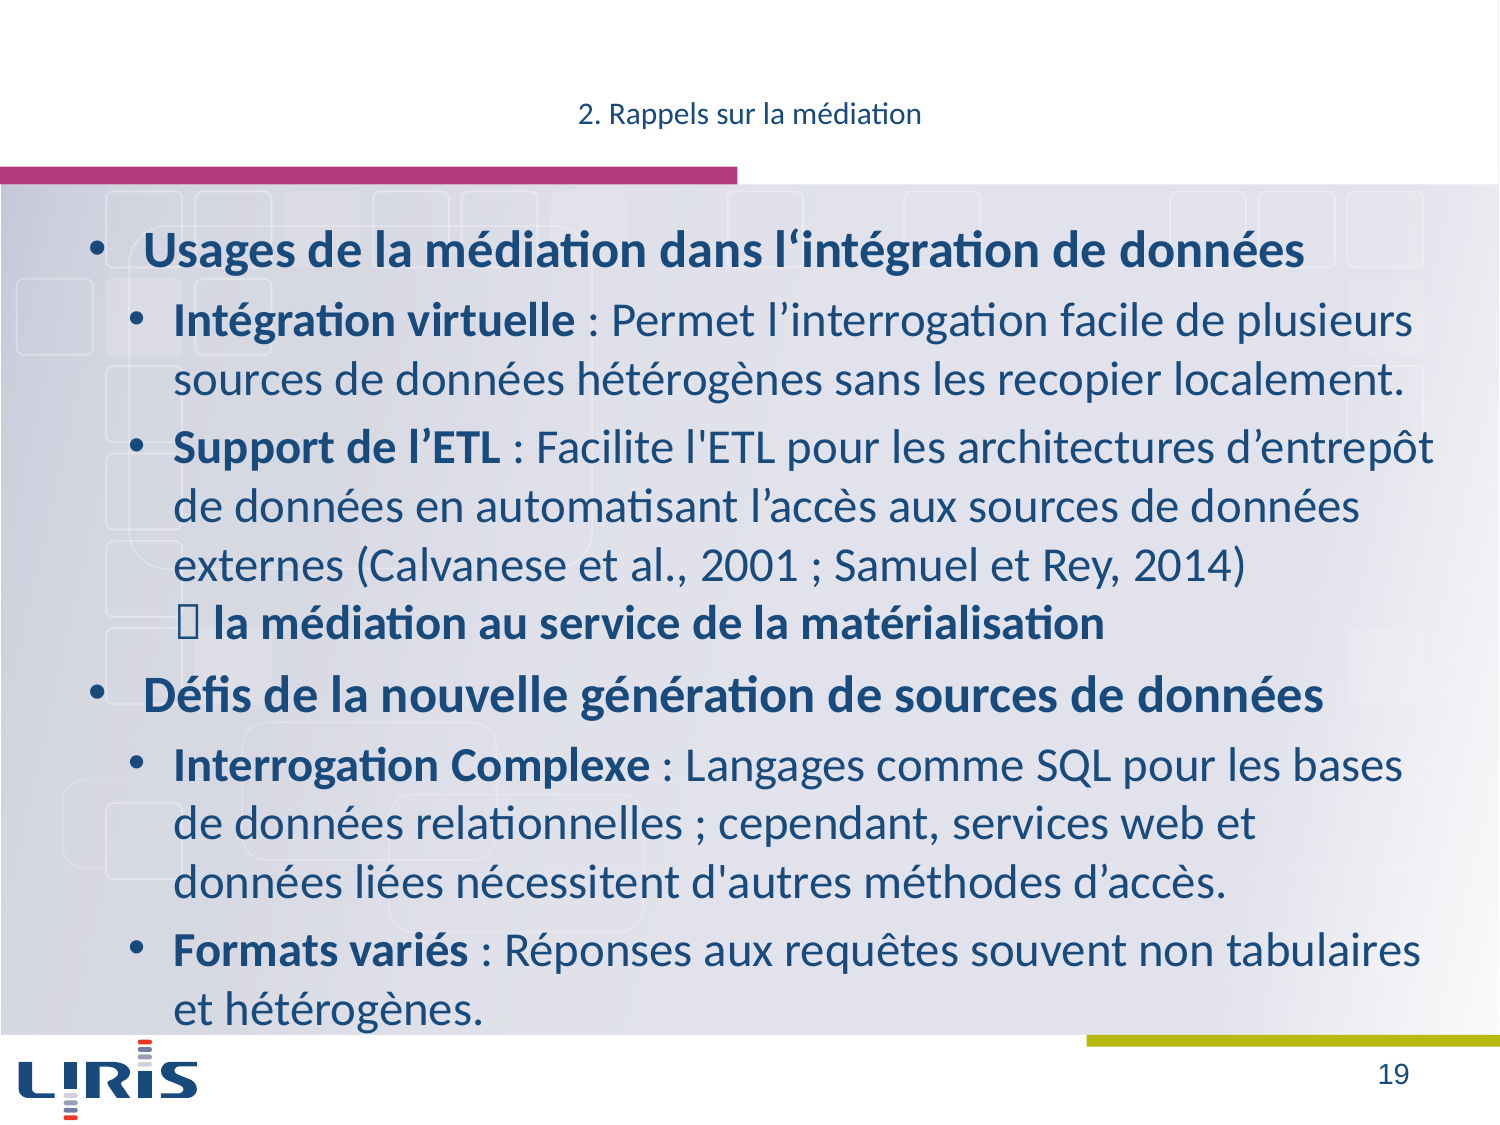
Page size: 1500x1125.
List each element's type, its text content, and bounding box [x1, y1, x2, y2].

picture [1, 185, 1499, 1034]
slide_number 19 [1230, 1042, 1425, 1103]
list Usages de la médiation dans l‘intégration de données Intégration virtuelle : Permet l’interrogation facile de plusieurs sources de données hétérogènes sans les recopier localement. Support de l’ETL : Facilite l'ETL pour les architectures d’entrepôt de données en automatisant l’accès aux sources de données externes (Calvanese et al., 2001 ; Samuel et Rey, 2014)  la médiation au service de la matérialisation Défis de la nouvelle génération de sources de données Interrogation Complexe : Langages comme SQL pour les bases de données relationnelles ; cependant, services web et données liées nécessitent d'autres méthodes d’accès. Formats variés : Réponses aux requêtes souvent non tabulaires et hétérogènes. [73, 208, 1452, 1103]
title 2. Rappels sur la médiation [75, 84, 1425, 177]
